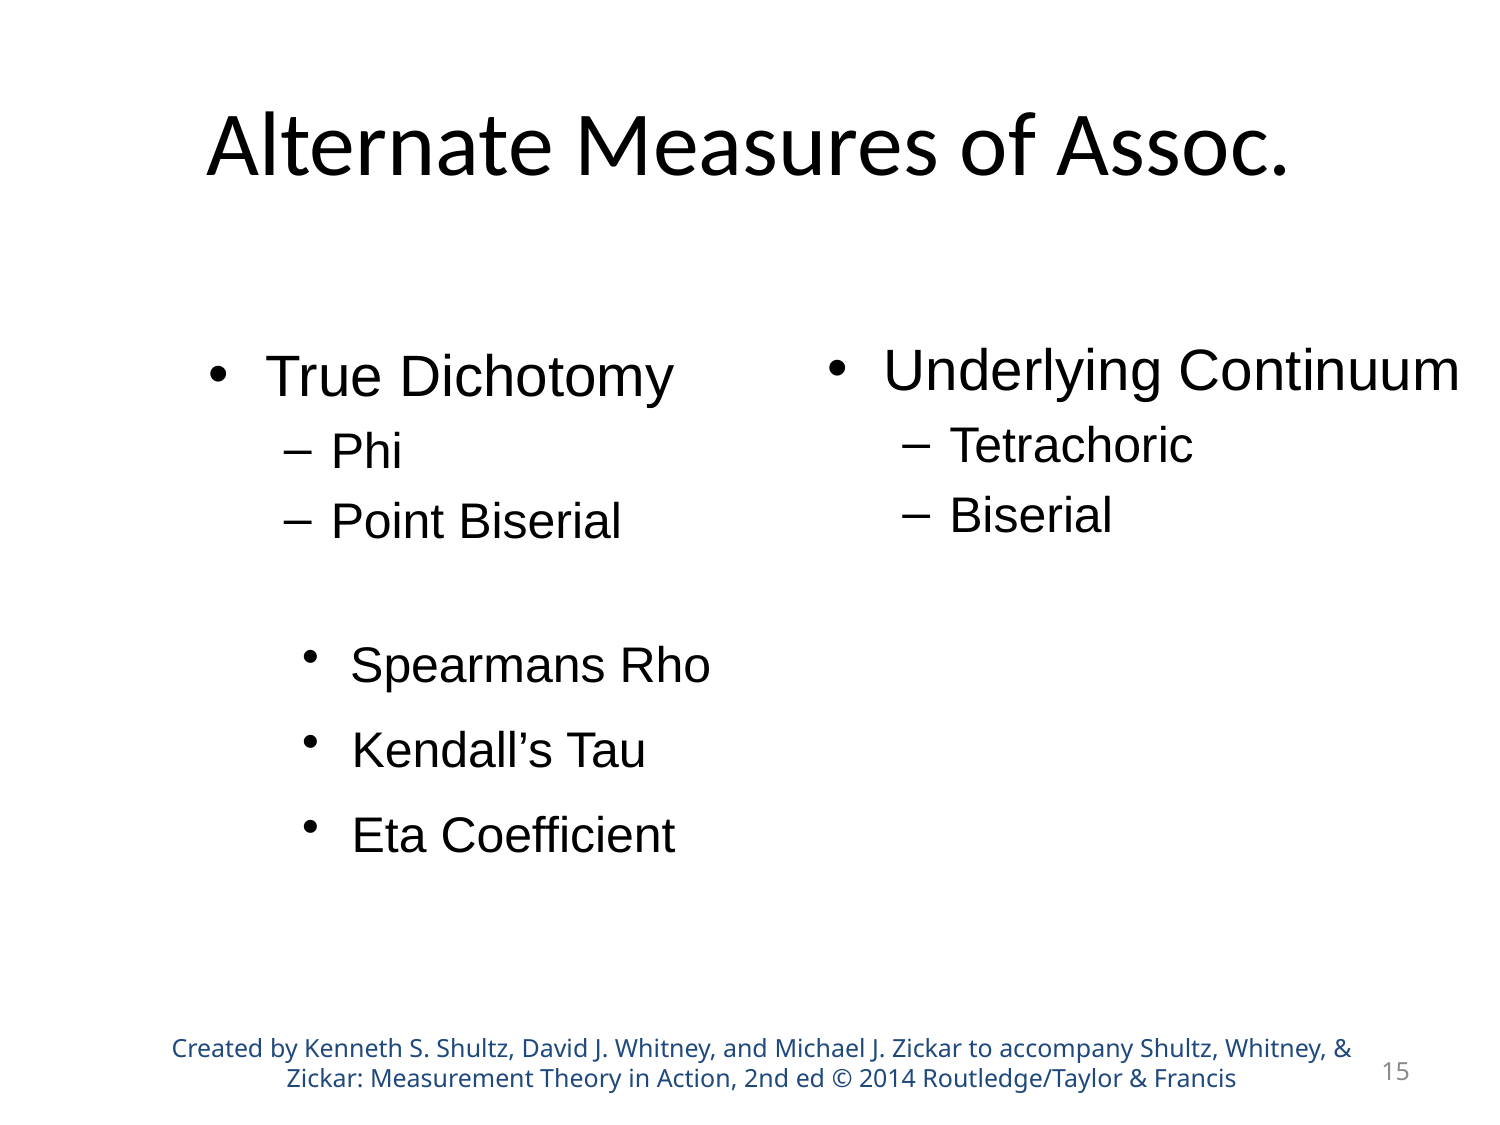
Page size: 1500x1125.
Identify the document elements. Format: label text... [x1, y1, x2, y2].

list True Dichotomy Phi Point Biserial [193, 331, 812, 606]
footer Created by Kenneth S. Shultz, David J. Whitney, and Michael J. Zickar to accompany Shultz, Whitney, & Zickar: Measurement Theory in Action, 2nd ed © 2014 Routledge/Taylor & Francis [137, 1025, 1388, 1100]
slide_number 15 [1074, 1042, 1425, 1103]
list Underlying Continuum Tetrachoric Biserial [812, 324, 1500, 650]
title Alternate Measures of Assoc. [75, 45, 1425, 233]
text_box Spearmans Rho Kendall’s Tau Eta Coefficient [287, 624, 1350, 955]
